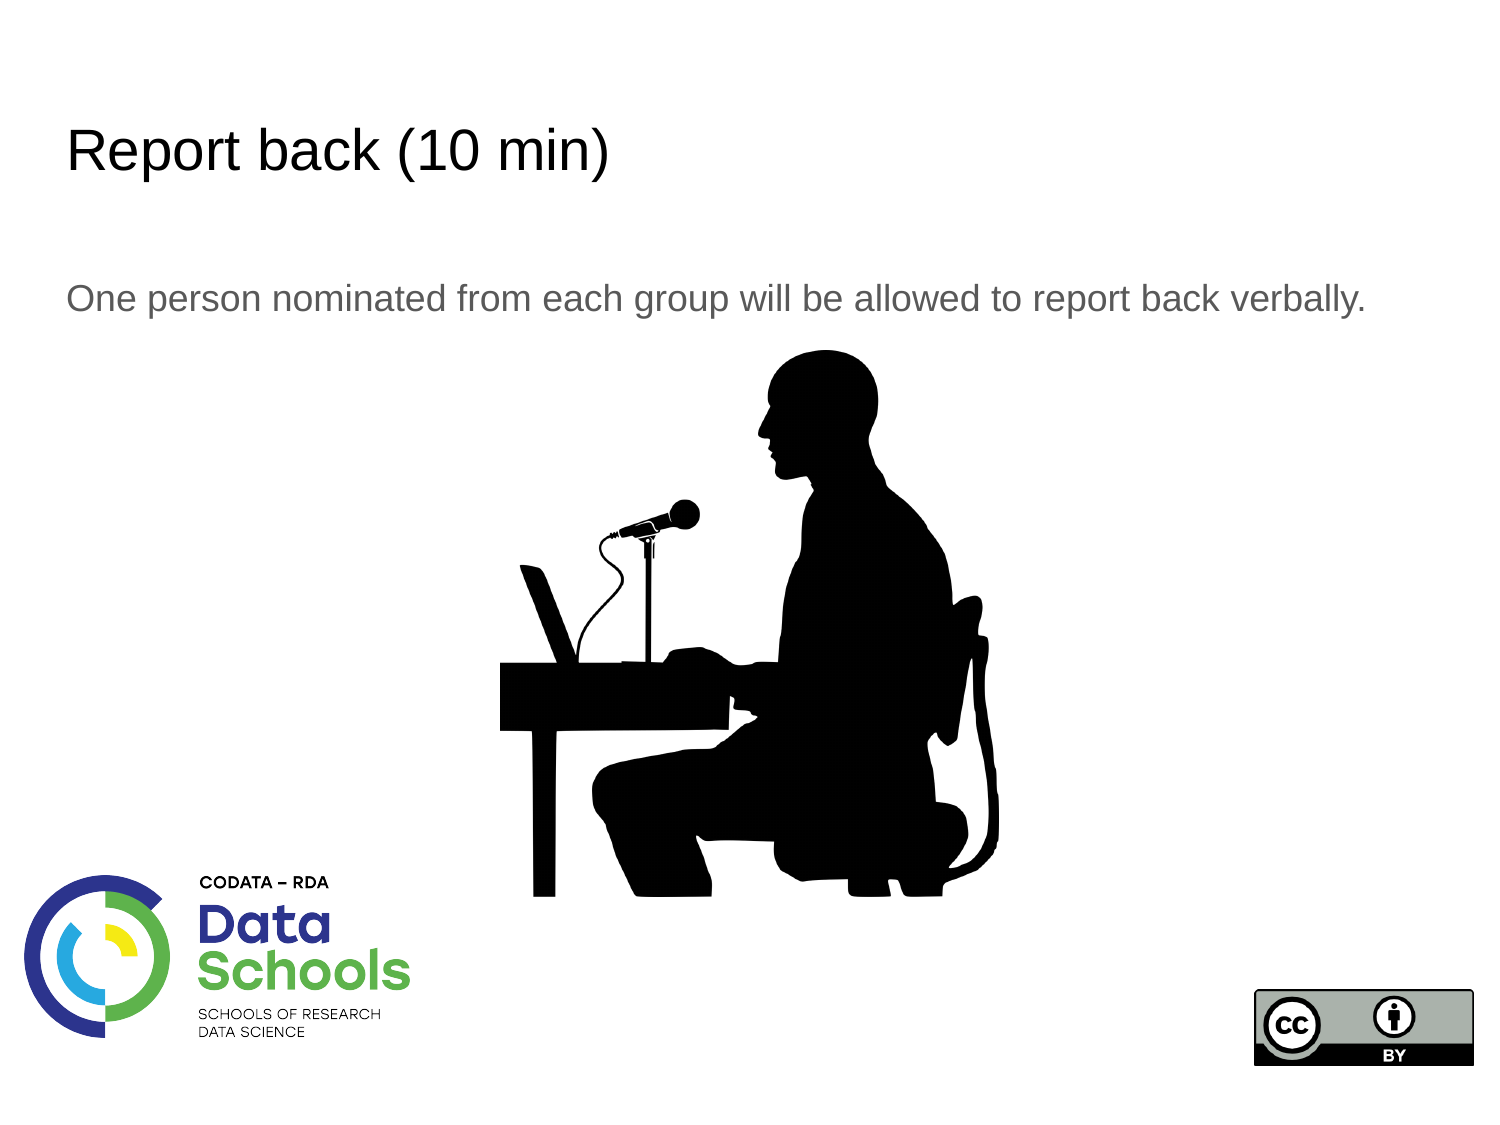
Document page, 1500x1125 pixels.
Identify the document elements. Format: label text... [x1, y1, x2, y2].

picture [500, 349, 1000, 898]
picture [1254, 988, 1474, 1066]
picture [24, 875, 411, 1038]
title Report back (10 min) [51, 97, 1449, 223]
list One person nominated from each group will be allowed to report back verbally. [51, 252, 1418, 828]
